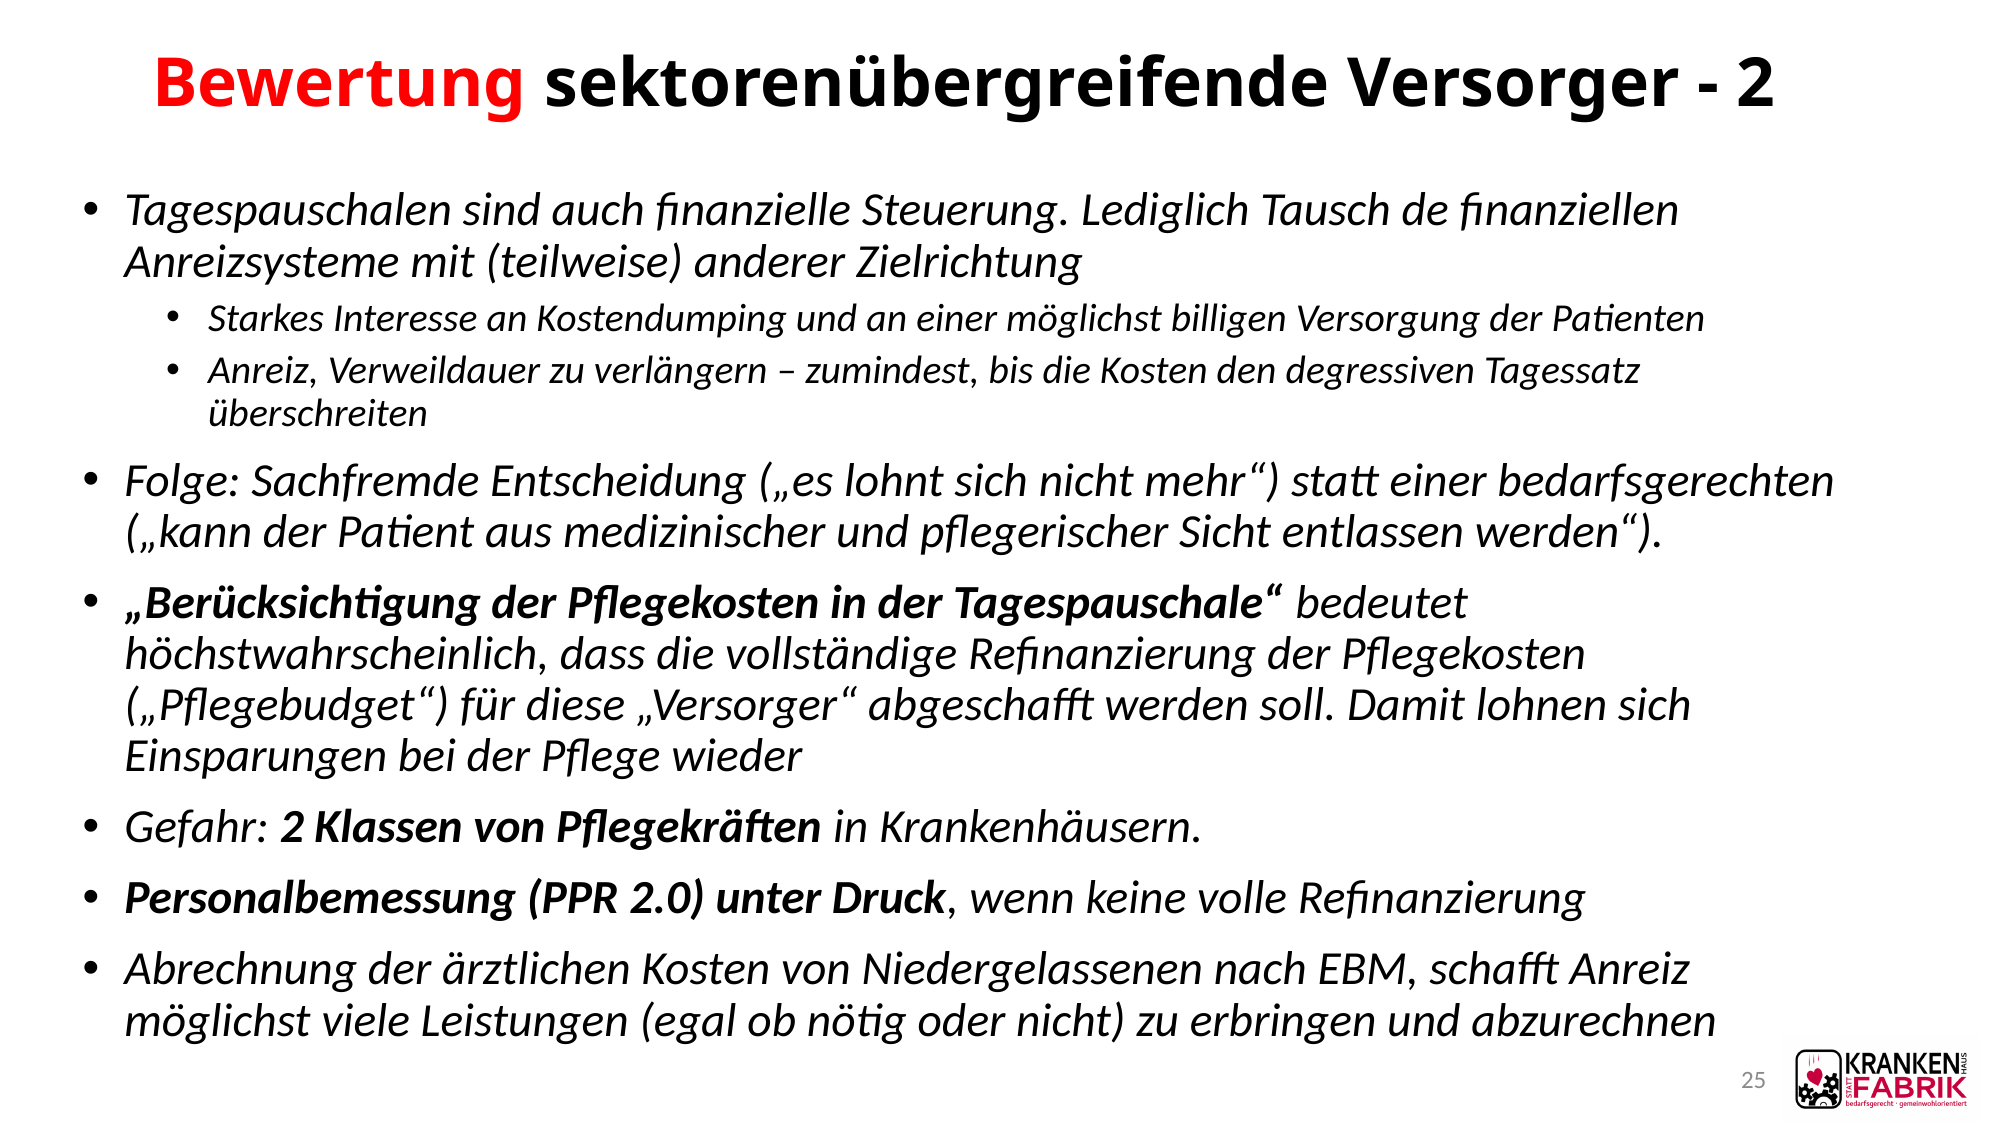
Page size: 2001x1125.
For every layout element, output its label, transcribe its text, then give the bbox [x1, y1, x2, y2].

slide_number 25 [1331, 1049, 1782, 1109]
list Tagespauschalen sind auch finanzielle Steuerung. Lediglich Tausch de finanziellen Anreizsysteme mit (teilweise) anderer Zielrichtung Starkes Interesse an Kostendumping und an einer möglichst billigen Versorgung der Patienten Anreiz, Verweildauer zu verlängern – zumindest, bis die Kosten den degressiven Tagessatz überschreiten Folge: Sachfremde Entscheidung („es lohnt sich nicht mehr“) statt einer bedarfsgerechten („kann der Patient aus medizinischer und pflegerischer Sicht entlassen werden“). „Berücksichtigung der Pflegekosten in der Tagespauschale“ bedeutet höchstwahrscheinlich, dass die vollständige Refinanzierung der Pflegekosten („Pflegebudget“) für diese „Versorger“ abgeschafft werden soll. Damit lohnen sich Einsparungen bei der Pflege wieder Gefahr: 2 Klassen von Pflegekräften in Krankenhäusern. Personalbemessung (PPR 2.0) unter Druck, wenn keine volle Refinanzierung Abrechnung der ärztlichen Kosten von Niedergelassenen nach EBM, schafft Anreiz möglichst viele Leistungen (egal ob nötig oder nicht) zu erbringen und abzurechnen [67, 177, 1887, 1105]
title Bewertung sektorenübergreifende Versorger - 2 [137, 16, 1863, 177]
picture [1781, 1035, 1981, 1123]
